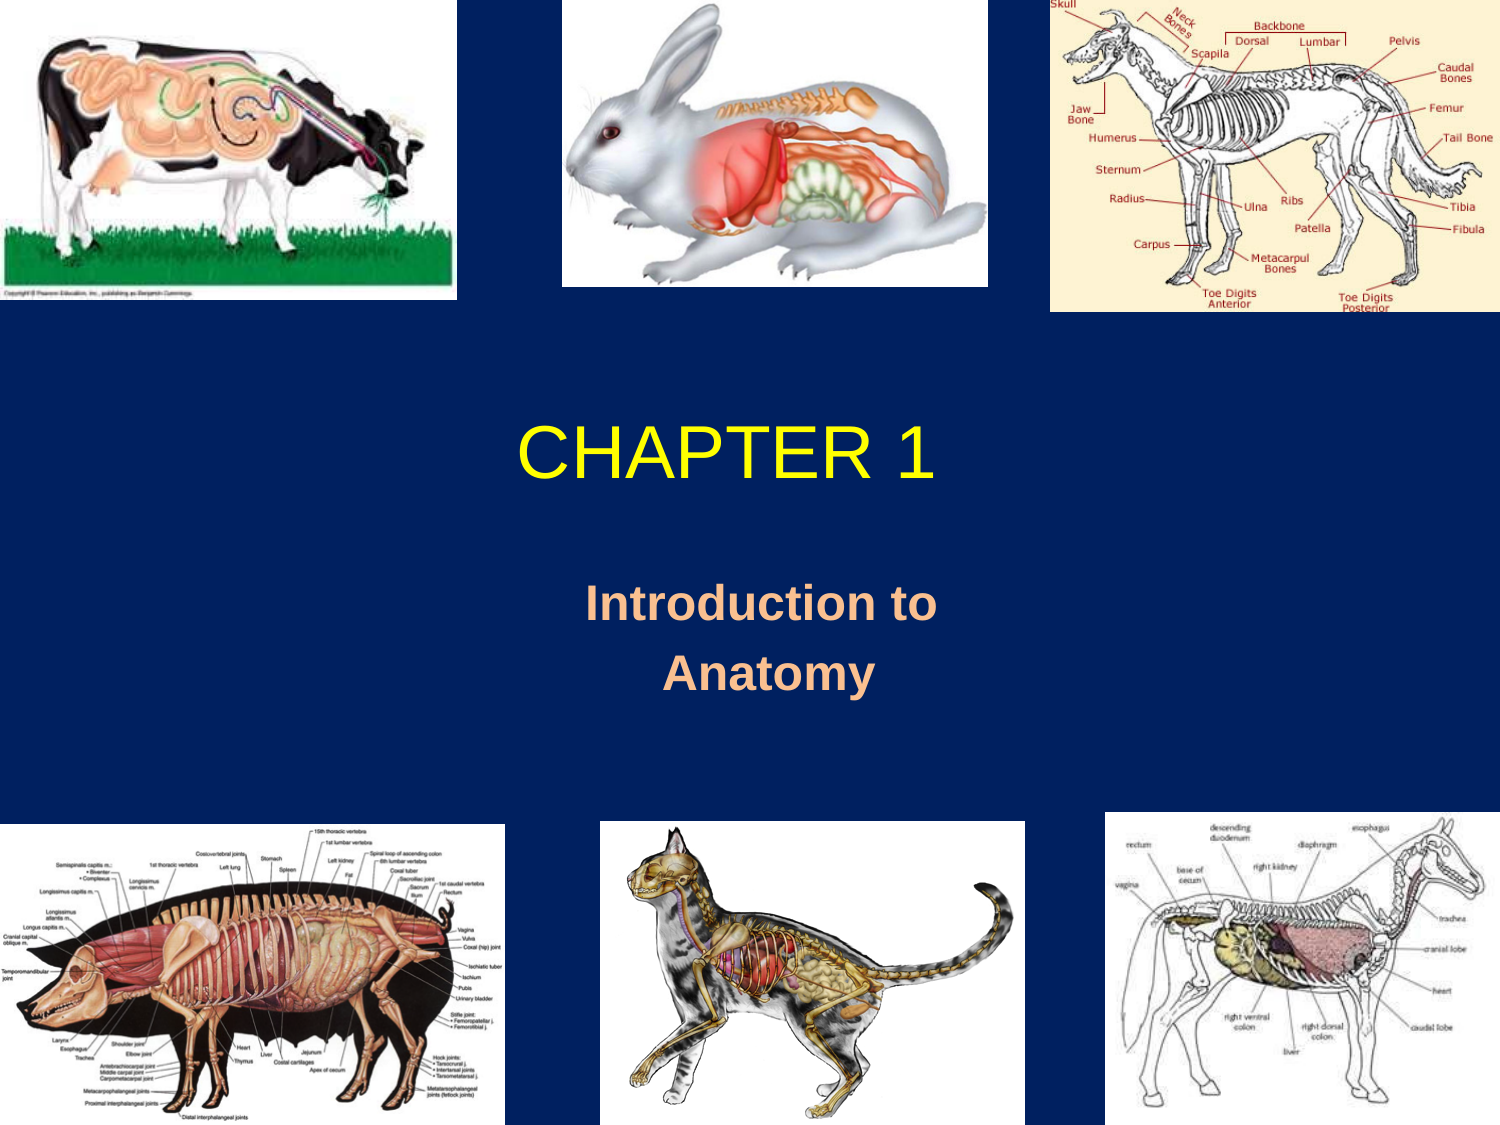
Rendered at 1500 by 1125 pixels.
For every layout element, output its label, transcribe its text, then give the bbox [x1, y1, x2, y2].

picture [1049, 0, 1500, 313]
picture [562, 0, 988, 287]
picture [1105, 812, 1500, 1125]
subtitle Introduction to Anatomy [399, 562, 1138, 651]
picture [0, 824, 505, 1125]
picture [0, 0, 457, 301]
title CHAPTER 1 [194, 379, 1261, 517]
picture [599, 820, 1026, 1125]
